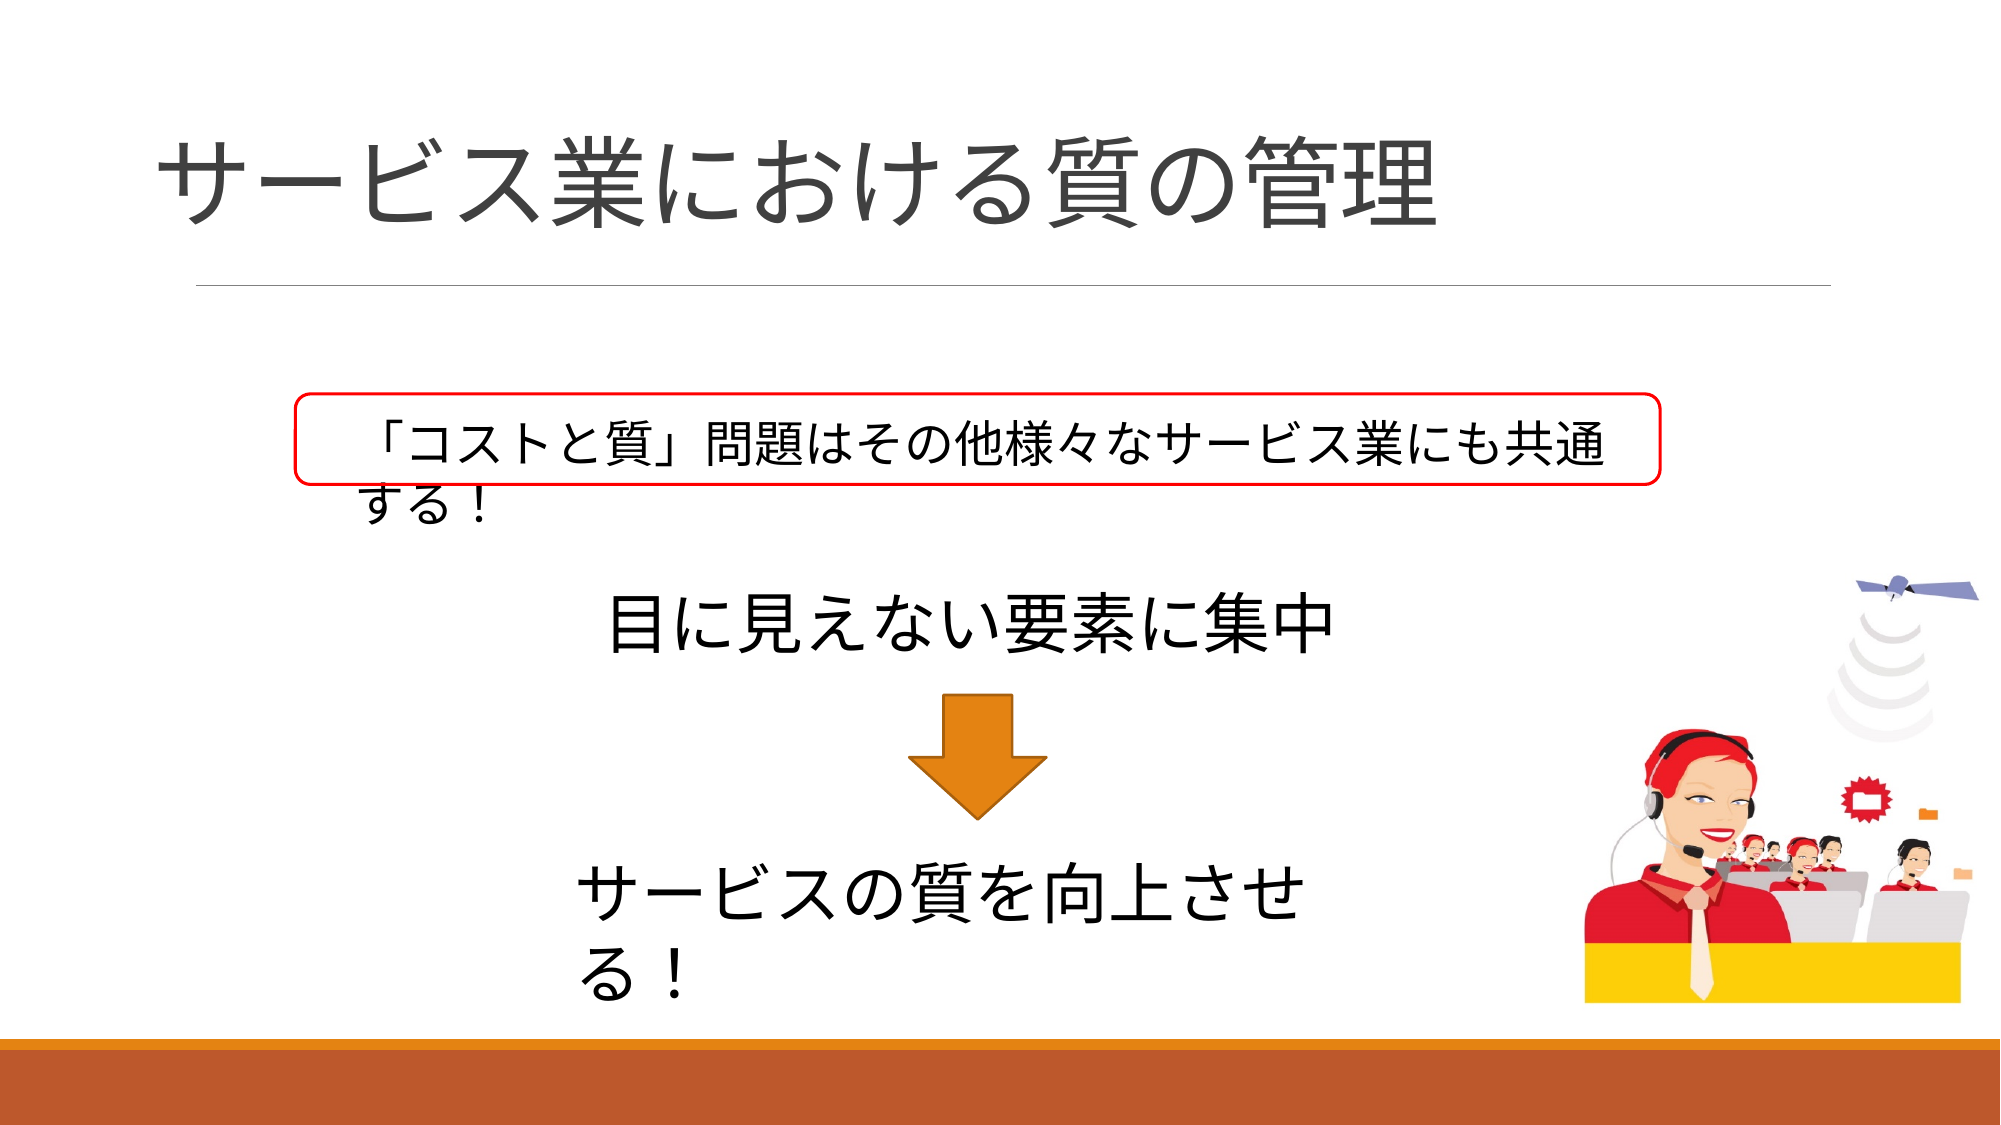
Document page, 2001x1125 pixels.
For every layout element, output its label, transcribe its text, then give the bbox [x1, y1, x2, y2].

text_box 目に見えない要素に集中 [588, 574, 1368, 670]
text_box [293, 392, 1662, 486]
title サービス業における質の管理 [137, 31, 1863, 249]
text_box サービスの質を向上させる！ [559, 844, 1441, 1019]
text_box 「コストと質」問題はその他様々なサービス業にも共通する！ [339, 476, 1661, 540]
text_box [907, 693, 1048, 821]
picture [1546, 540, 2000, 1029]
